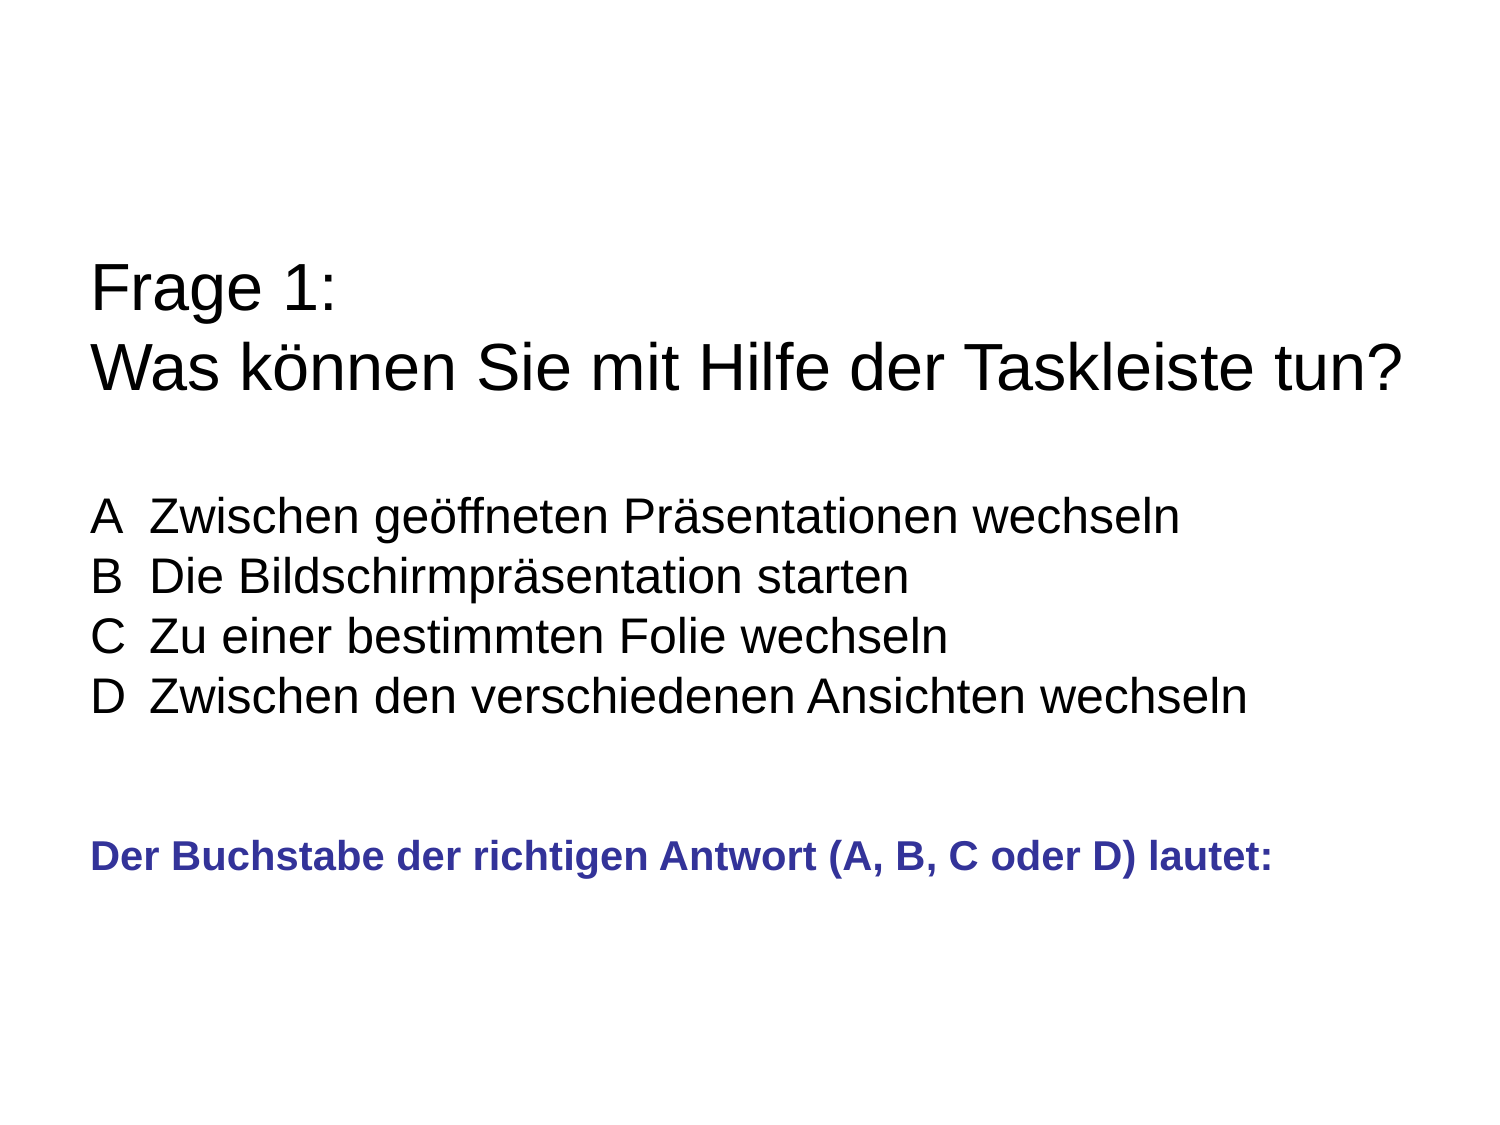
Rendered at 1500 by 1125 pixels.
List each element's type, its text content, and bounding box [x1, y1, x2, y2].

title Frage 1: Was können Sie mit Hilfe der Taskleiste tun? A Zwischen geöffneten Präsentationen wechseln B Die Bildschirmpräsentation starten C Zu einer bestimmten Folie wechseln D Zwischen den verschiedenen Ansichten wechseln Der Buchstabe der richtigen Antwort (A, B, C oder D) lautet: [74, 44, 1459, 1083]
